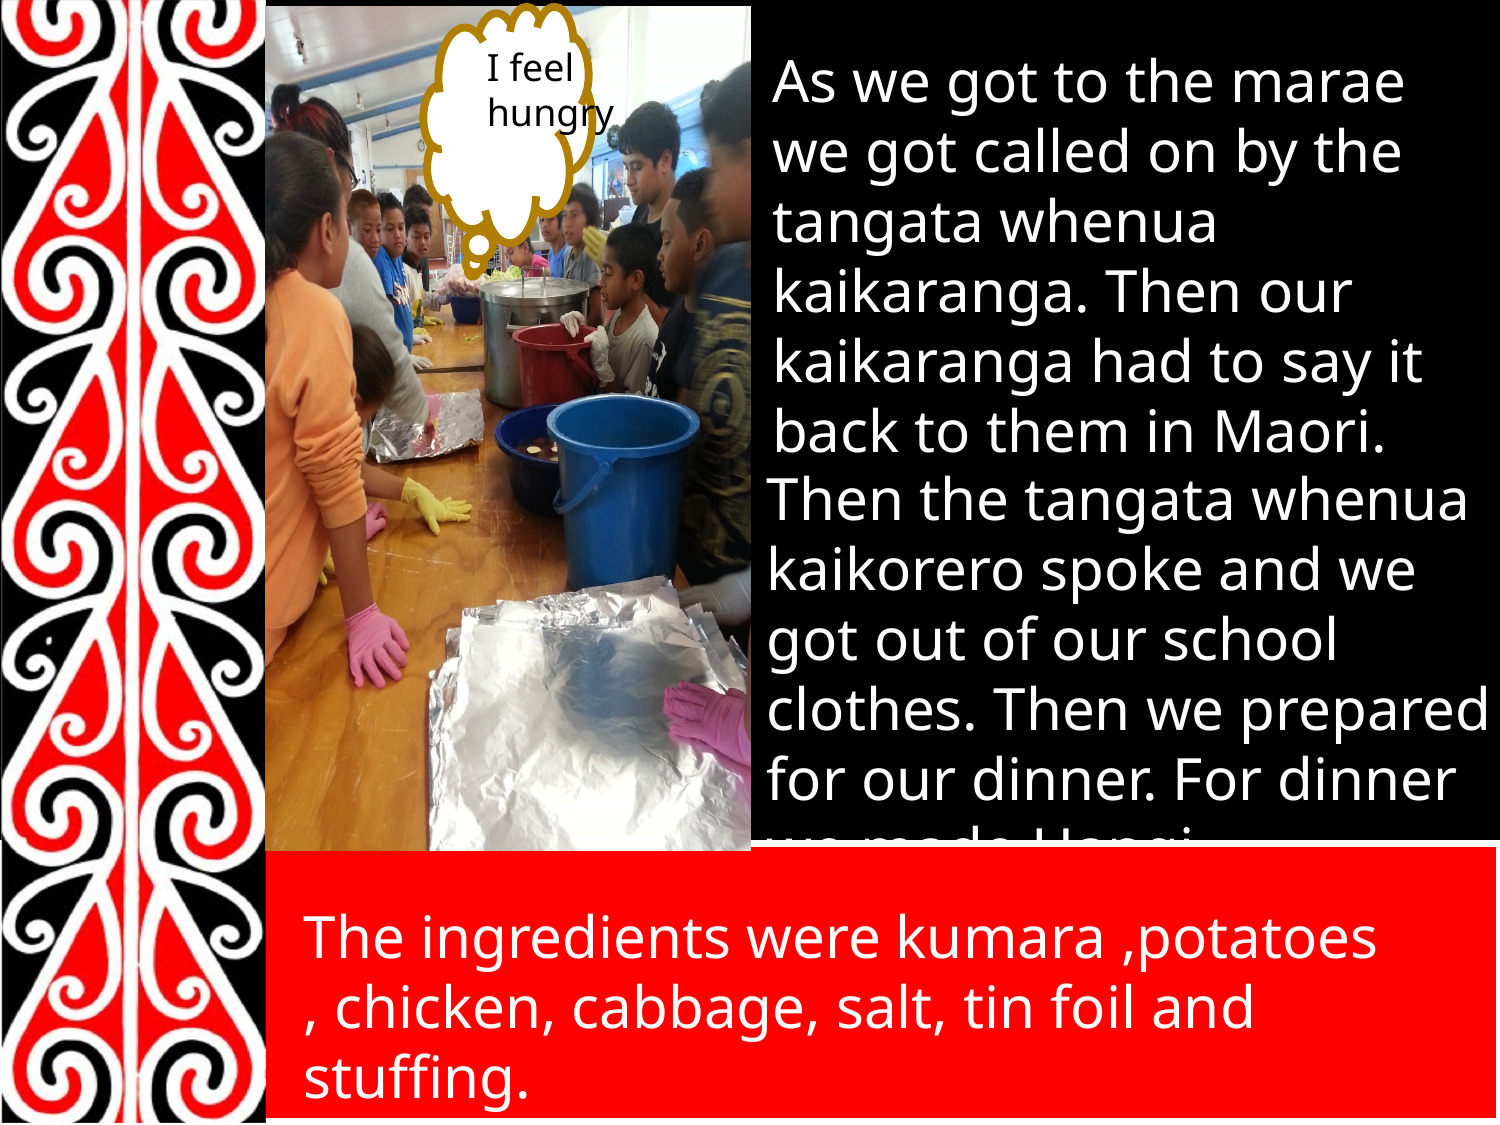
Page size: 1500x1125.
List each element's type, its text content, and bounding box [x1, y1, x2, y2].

text_box Then the tangata whenua kaikorero spoke and we got out of our school clothes. Then we prepared for our dinner. For dinner we made Hangi . [755, 454, 1500, 840]
picture [0, 1, 751, 1122]
text_box As we got to the marae we got called on by the tangata whenua kaikaranga. Then our kaikaranga had to say it back to them in Maori. [757, 37, 1490, 472]
text_box The ingredients were kumara ,potatoes , chicken, cabbage, salt, tin foil and stuffing. [289, 893, 1400, 1118]
text_box [0, 840, 1500, 1125]
